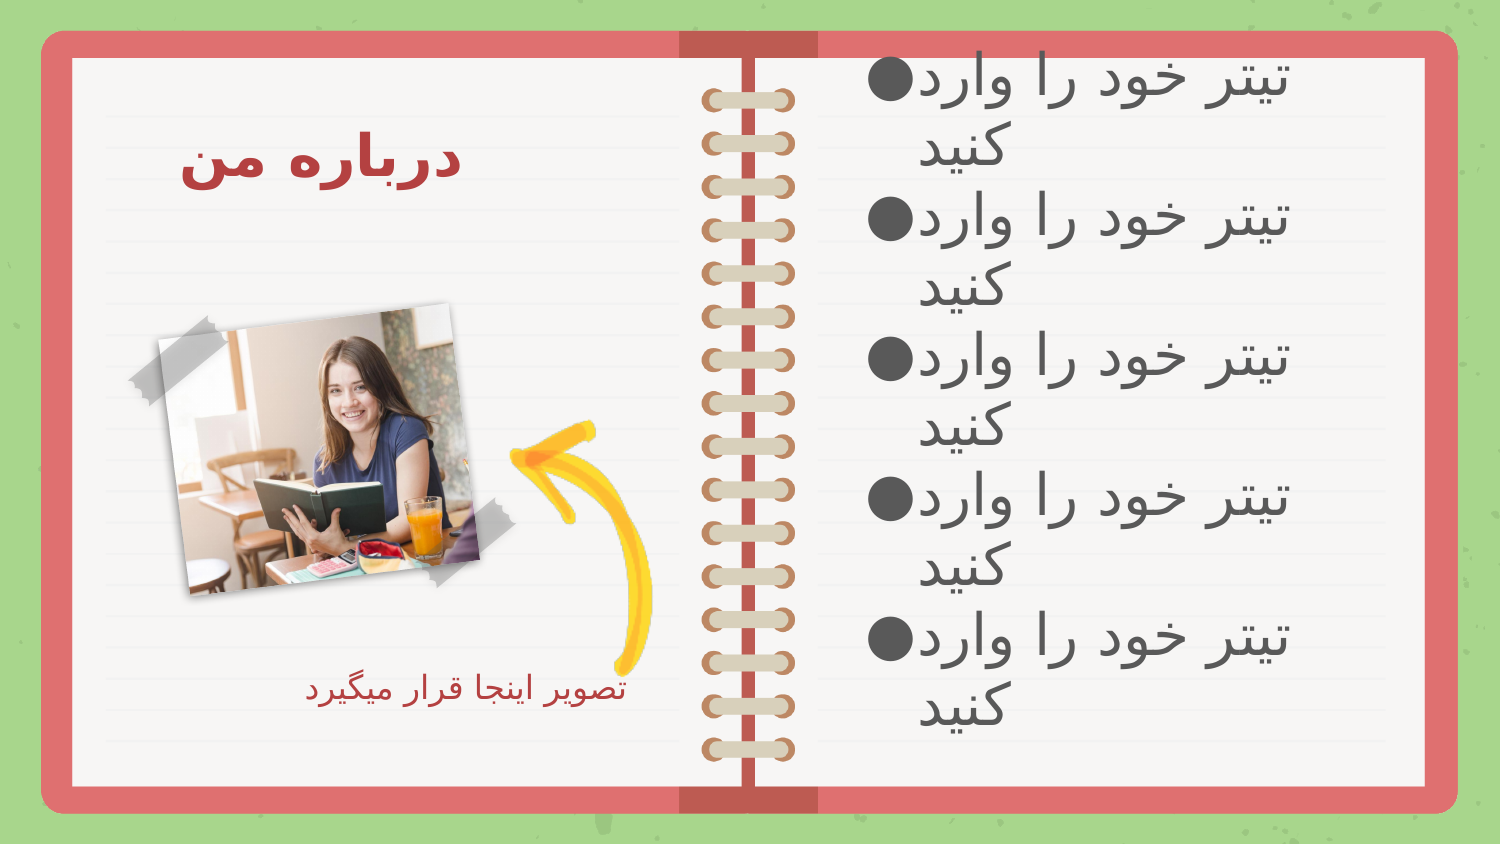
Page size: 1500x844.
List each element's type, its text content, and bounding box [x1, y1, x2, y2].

text_box [127, 348, 167, 407]
picture [41, 30, 1458, 814]
title درباره من [164, 116, 559, 211]
subtitle تصویر اینجا قرار میگیرد [289, 651, 673, 766]
list تیتر خود را وارد کنید تیتر خود را وارد کنید تیتر خود را وارد کنید تیتر خود را وارد کنید تیتر خود را وارد کنید [827, 88, 1357, 756]
